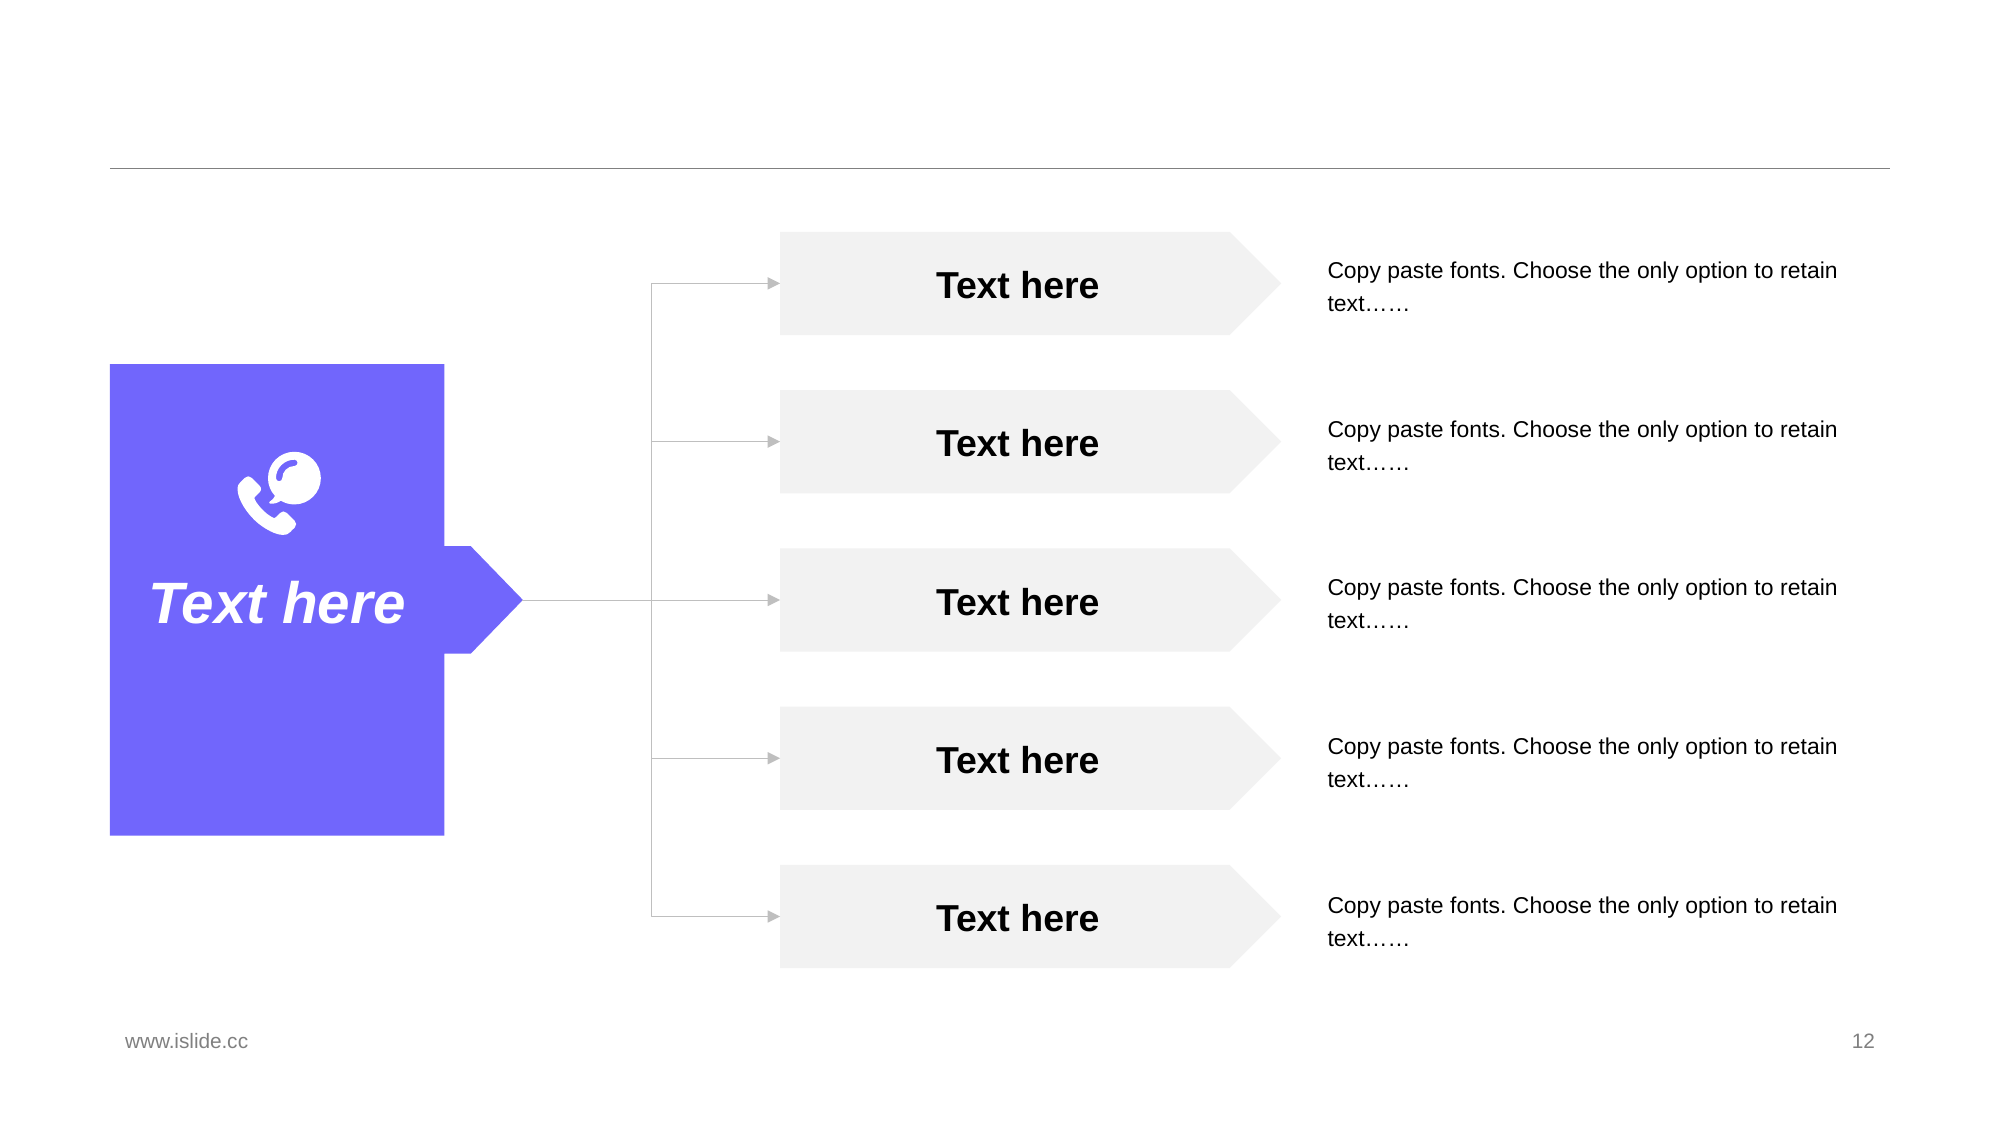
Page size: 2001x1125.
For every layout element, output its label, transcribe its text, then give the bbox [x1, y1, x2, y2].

footer www.islide.cc [109, 1023, 790, 1058]
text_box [109, 231, 1890, 970]
slide_number 12 [1412, 1023, 1890, 1058]
